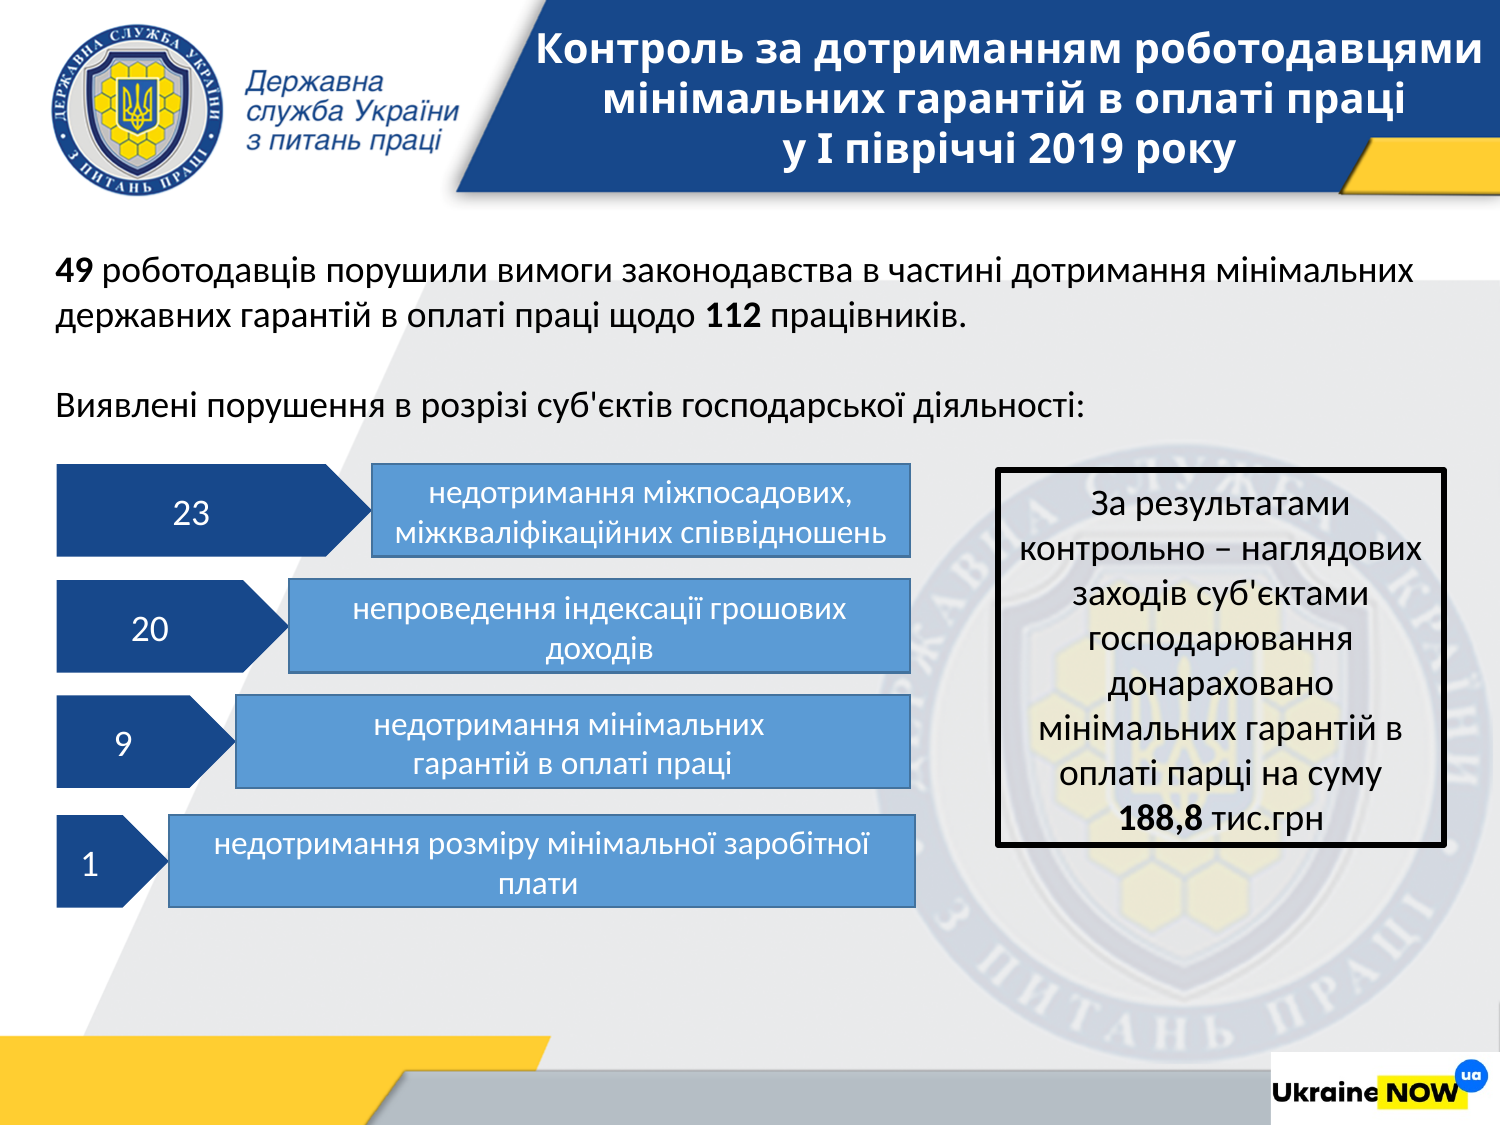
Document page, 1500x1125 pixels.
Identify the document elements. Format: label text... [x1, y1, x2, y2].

text_box недотримання розміру мінімальної заробітної плати [168, 814, 916, 908]
text_box 1 [55, 814, 168, 909]
text_box 49 роботодавців порушили вимоги законодавства в частині дотримання мінімальних державних гарантій в оплаті праці щодо 112 працівників. Виявлені порушення в розрізі суб'єктів господарської діяльності: [40, 237, 1455, 433]
text_box недотримання мінімальних гарантій в оплаті праці [235, 694, 911, 789]
text_box За результатами контрольно – наглядових заходів суб'єктами господарювання донараховано мінімальних гарантій в оплаті парці на суму 188,8 тис.грн [997, 470, 1444, 845]
text_box 23 [55, 463, 371, 558]
text_box непроведення індексації грошових доходів [288, 578, 911, 674]
text_box недотримання міжпосадових, міжкваліфікаційних співвідношень [371, 463, 911, 558]
text_box 20 [55, 579, 288, 674]
picture [0, 0, 1500, 1125]
text_box 9 [55, 694, 235, 789]
text_box Контроль за дотриманням роботодавцями мінімальних гарантій в оплаті праці у І півріччі 2019 року [515, 48, 1500, 145]
